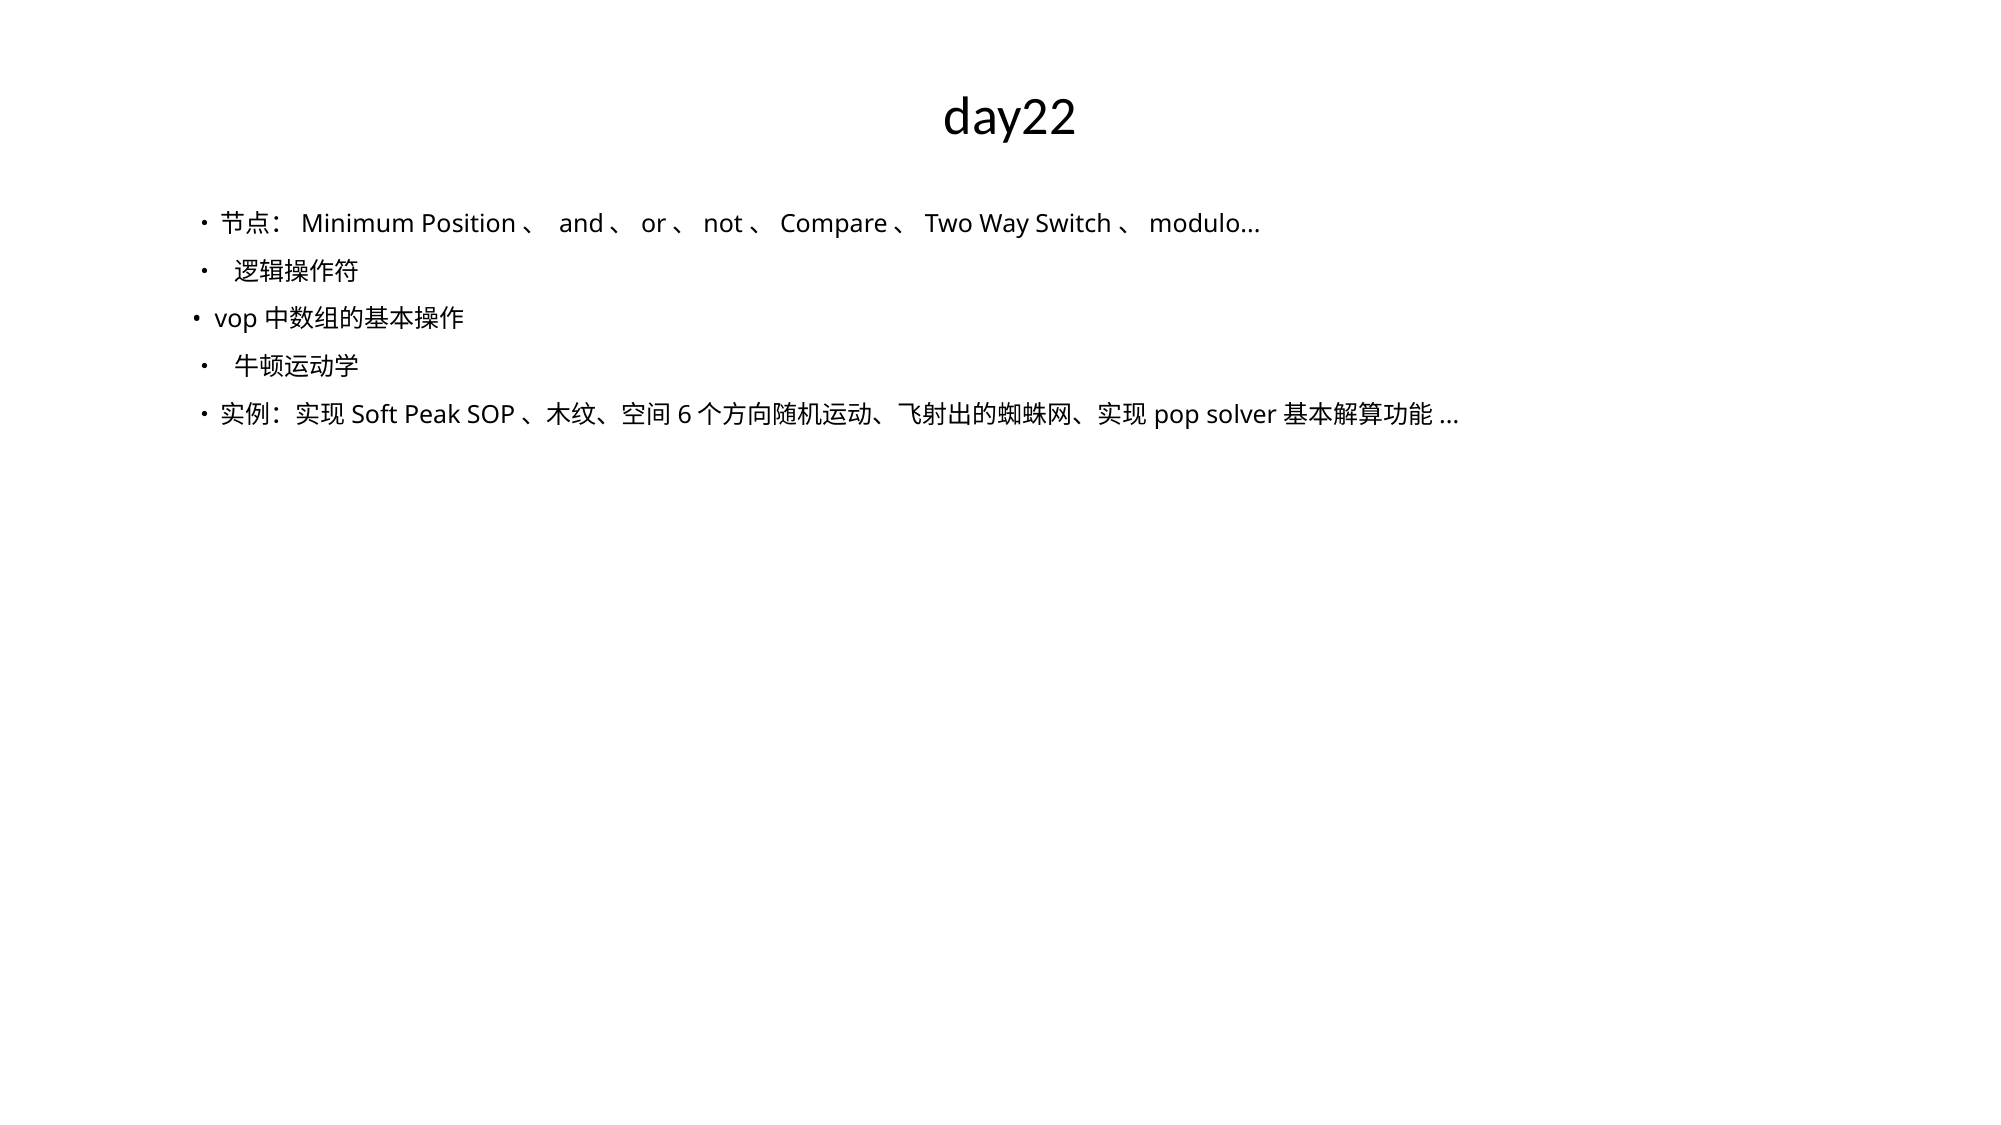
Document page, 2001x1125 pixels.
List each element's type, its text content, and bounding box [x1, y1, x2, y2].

subtitle • 节点：Minimum Position、 and、or、not、Compare、Two Way Switch、modulo... • 逻辑操作符 • vop中数组的基本操作 • 牛顿运动学 • 实例：实现Soft Peak SOP、木纹、空间6个方向随机运动、飞射出的蜘蛛网、实现pop solver基本解算功能... [176, 203, 1815, 903]
title day22 [711, 41, 1309, 154]
